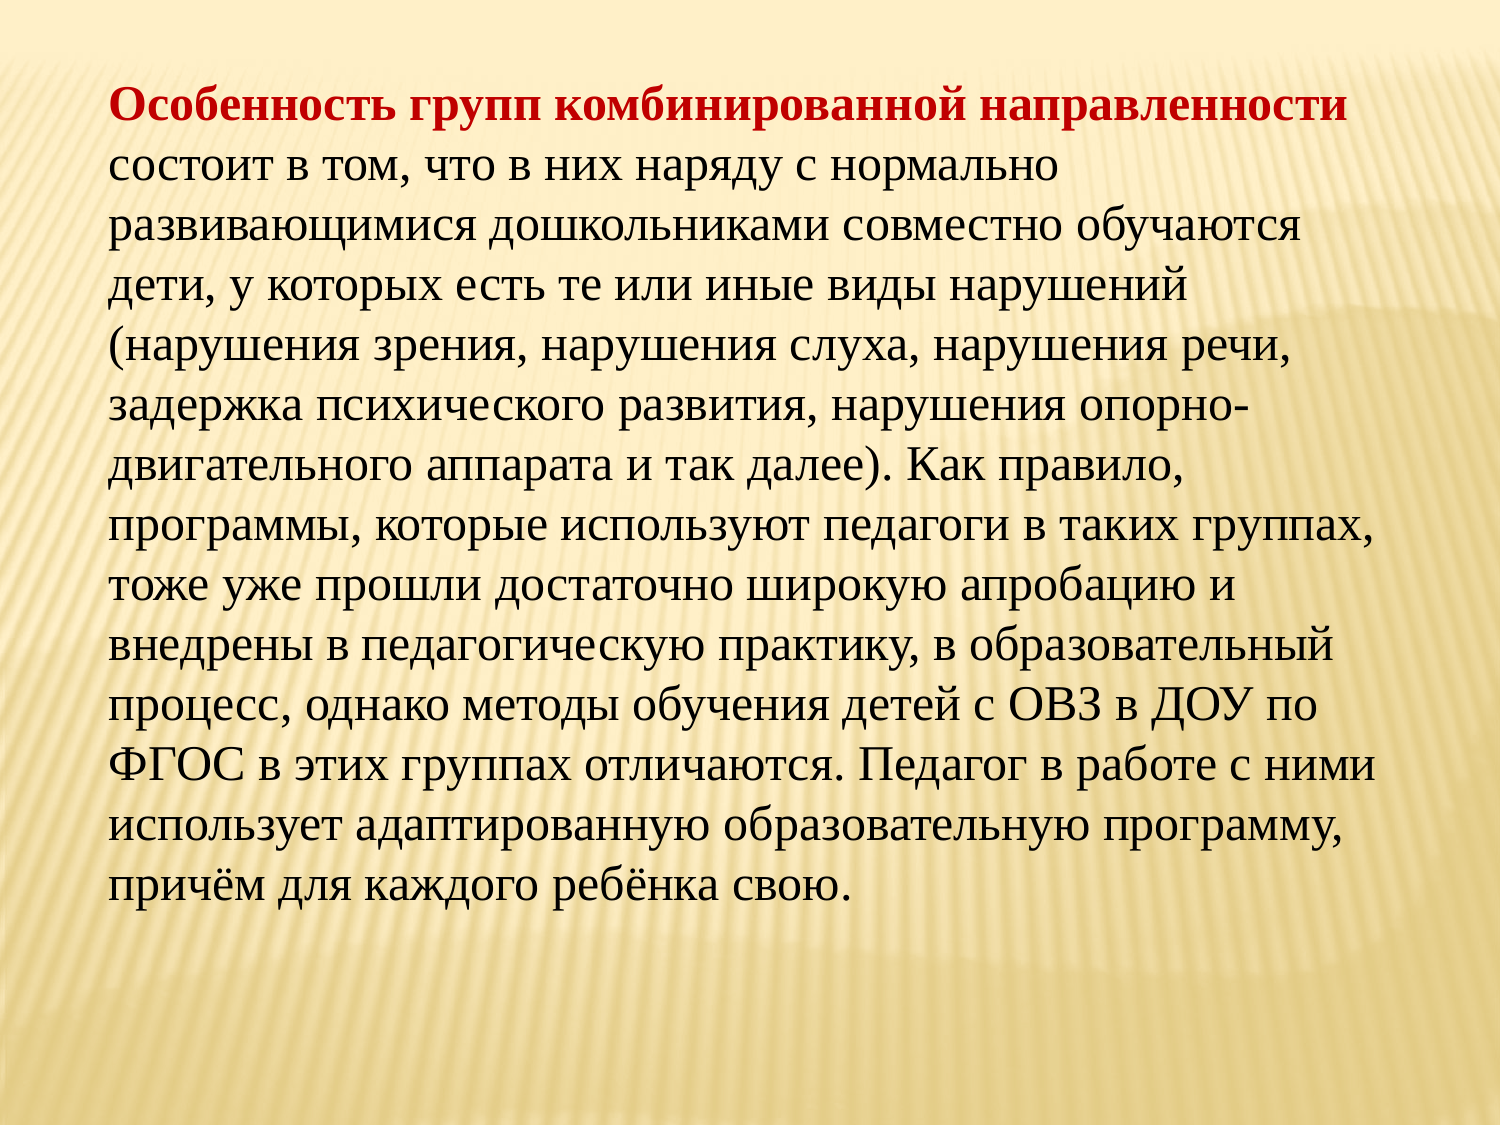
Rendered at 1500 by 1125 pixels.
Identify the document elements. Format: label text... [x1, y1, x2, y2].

text_box Особенность групп комбинированной направленности состоит в том, что в них наряду с нормально развивающимися дошкольниками совместно обучаются дети, у которых есть те или иные виды нарушений (нарушения зрения, нарушения слуха, нарушения речи, задержка психического развития, нарушения опорно-двигательного аппарата и так далее). Как правило, программы, которые используют педагоги в таких группах, тоже уже прошли достаточно широкую апробацию и внедрены в педагогическую практику, в образовательный процесс, однако методы обучения детей с ОВЗ в ДОУ по ФГОС в этих группах отличаются. Педагог в работе с ними использует адаптированную образовательную программу, причём для каждого ребёнка свою. [93, 62, 1418, 918]
